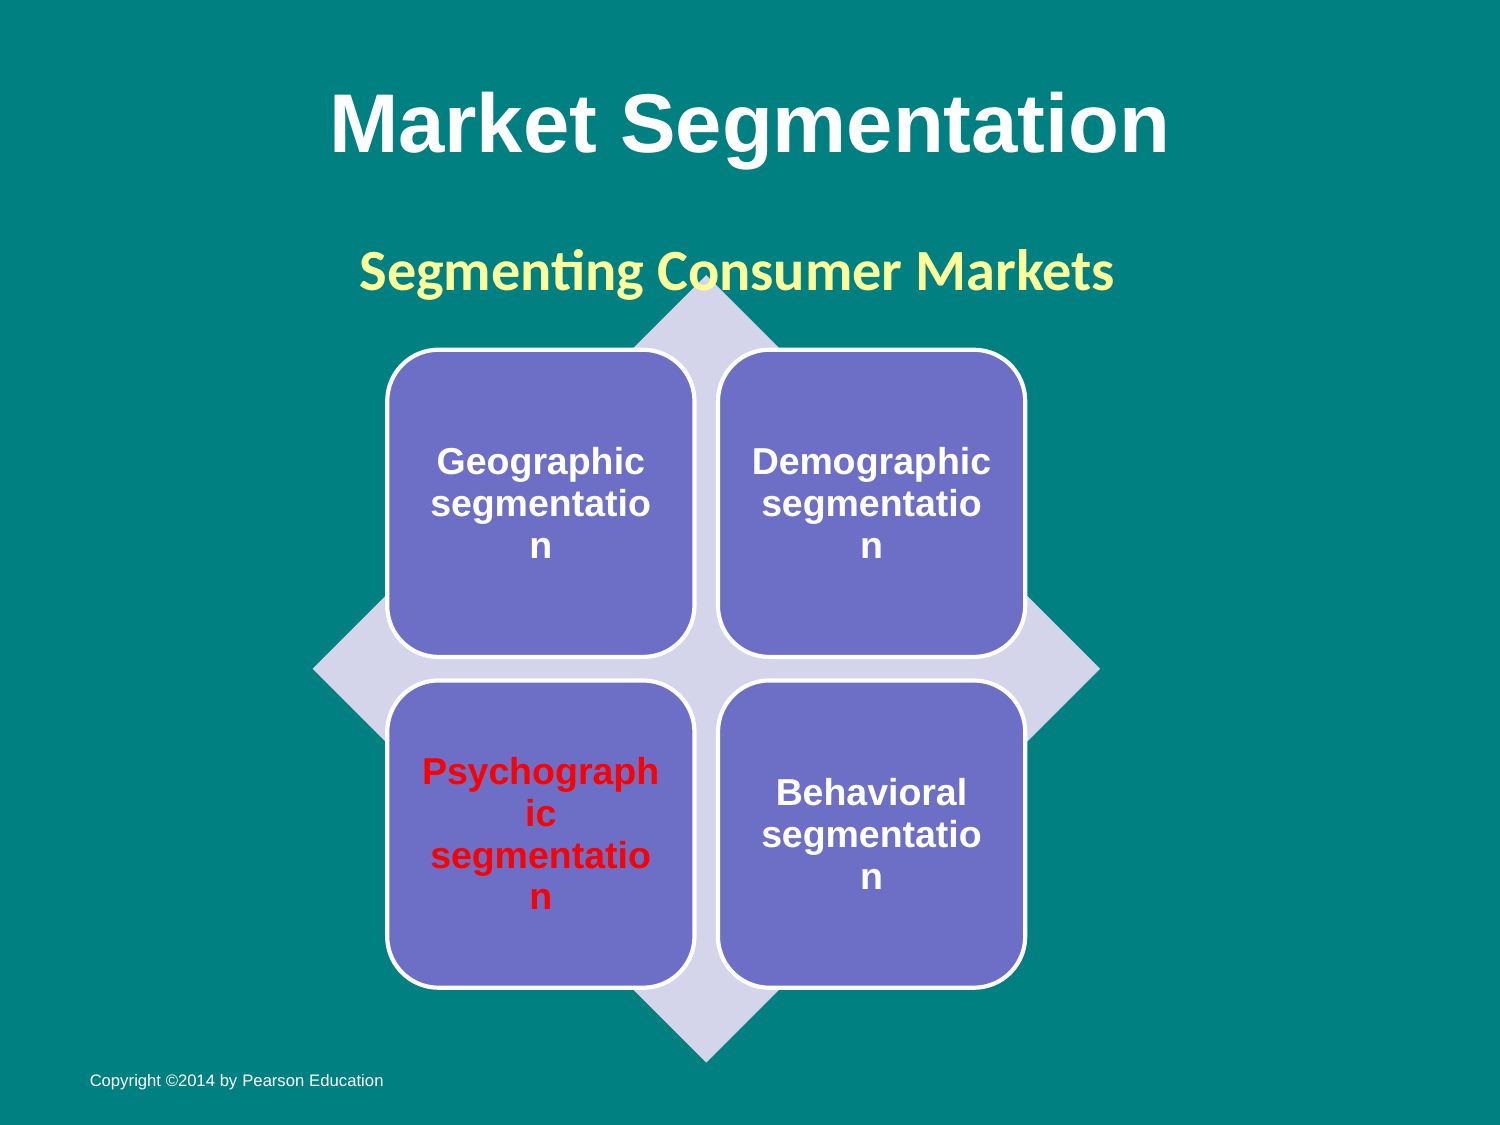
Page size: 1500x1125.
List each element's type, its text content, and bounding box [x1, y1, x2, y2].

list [49, 274, 1363, 1063]
text_box Copyright ©2014 by Pearson Education [74, 1072, 825, 1098]
list Segmenting Consumer Markets [149, 224, 1326, 273]
title Market Segmentation [112, 37, 1388, 226]
